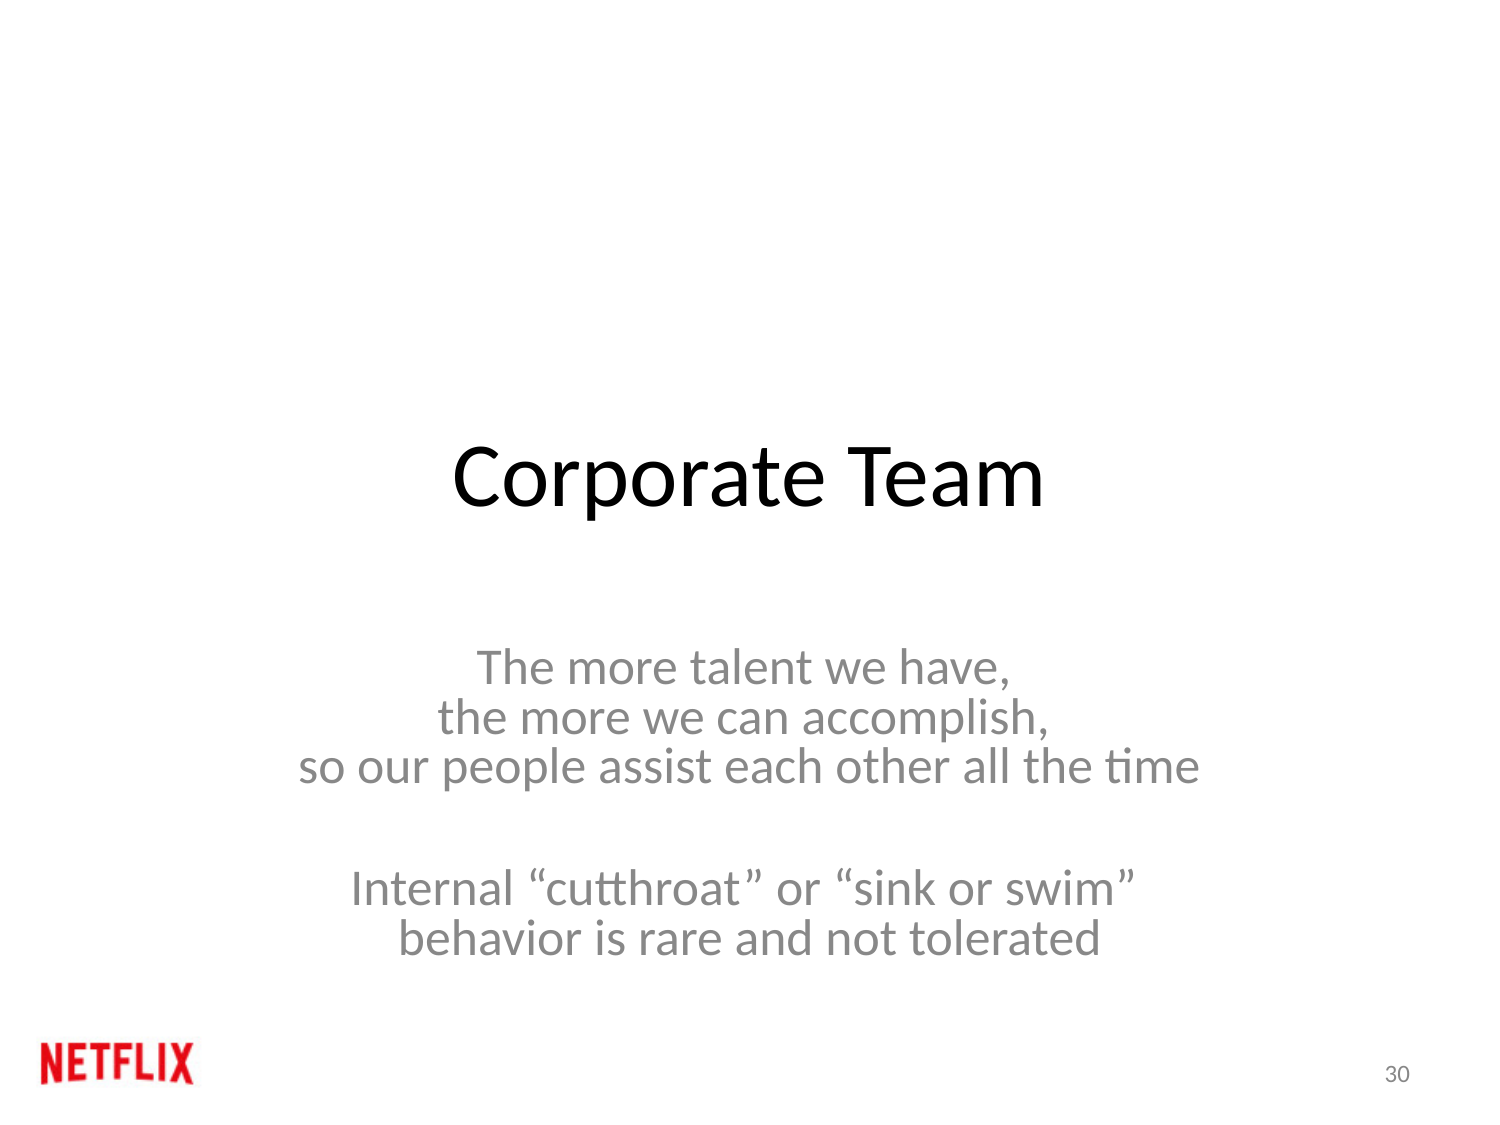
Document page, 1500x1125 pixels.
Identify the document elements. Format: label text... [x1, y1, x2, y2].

title Corporate Team [112, 349, 1388, 591]
slide_number ‹#› [1074, 1042, 1425, 1103]
subtitle The more talent we have, the more we can accomplish, so our people assist each other all the time Internal “cutthroat” or “sink or swim” behavior is rare and not tolerated [225, 637, 1275, 988]
picture [24, 1024, 211, 1104]
